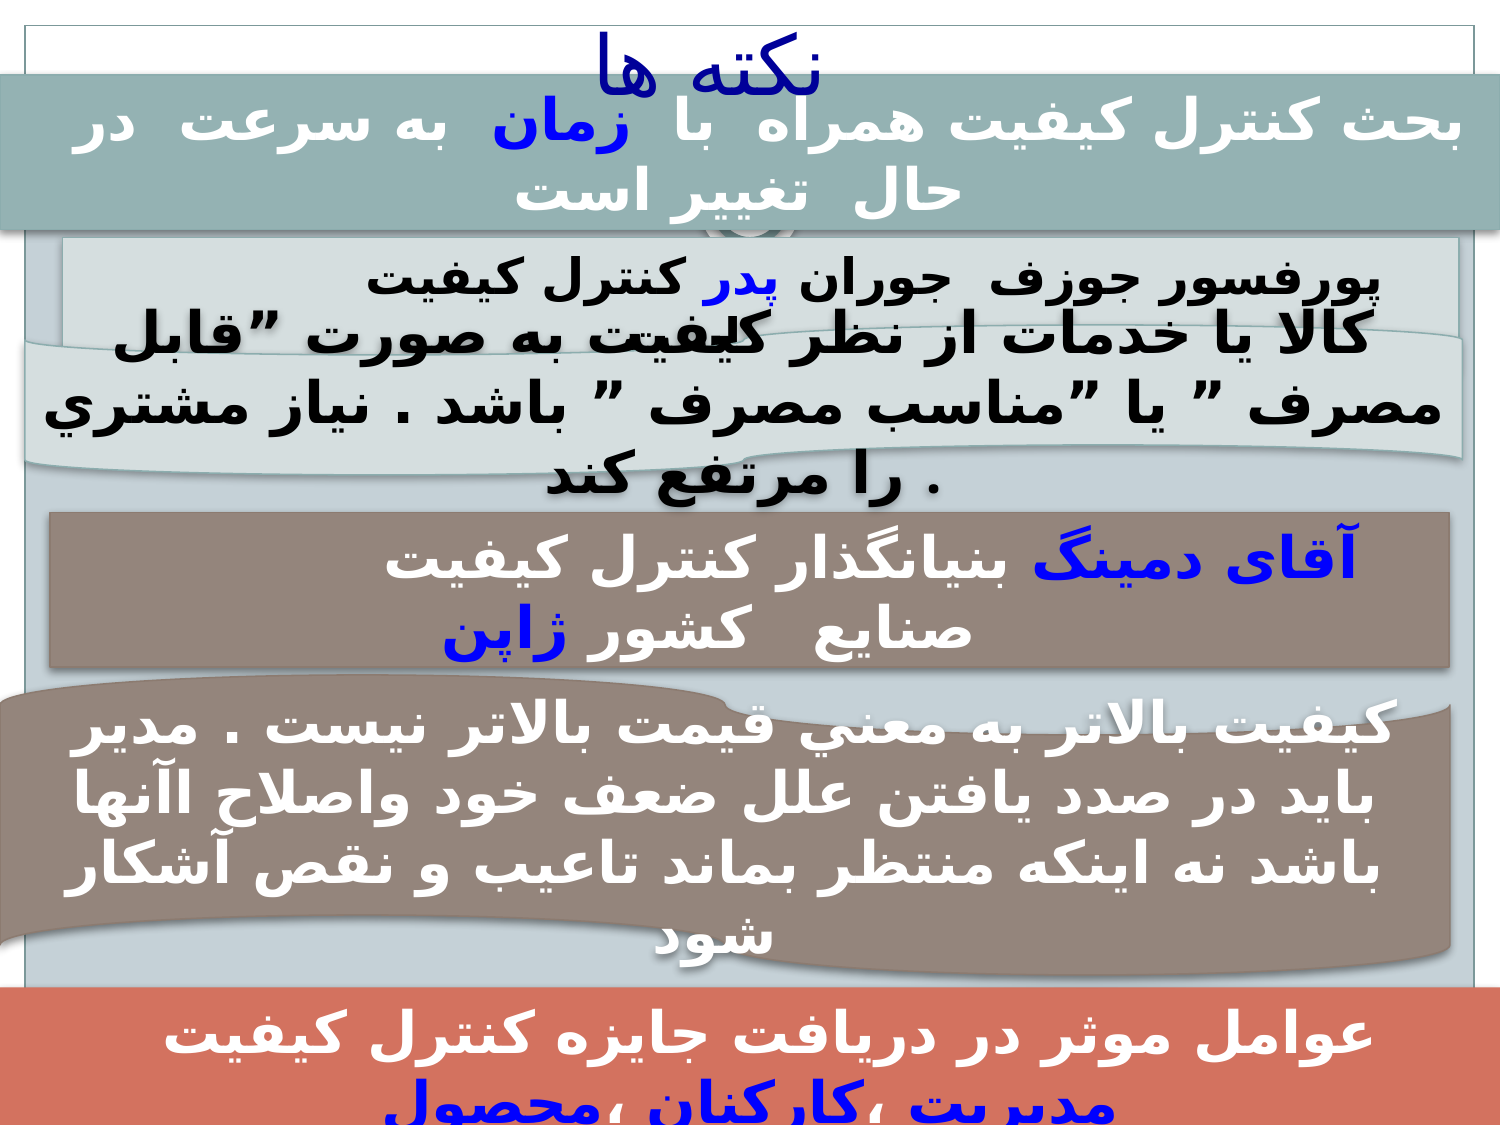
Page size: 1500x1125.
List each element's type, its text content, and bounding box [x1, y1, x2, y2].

text_box كالا يا خدمات از نظر كيفيت به صورت ”قابل مصرف ” يا ”مناسب مصرف ” باشد . نياز مشتري را مرتفع كند . [24, 324, 1464, 476]
text_box نکته ها [437, 0, 983, 126]
text_box بحث کنترل کیفیت همراه با زمان به سرعت در حال تغییر است [0, 74, 1500, 230]
text_box پورفسور جوزف جوران پدر کنترل کیفیت است [62, 237, 1460, 352]
text_box كيفيت بالاتر به معني قيمت بالاتر نيست . مدير بايد در صدد يافتن علل ضعف خود واصلاح اآنها باشد نه اينكه منتظر بماند تاعيب و نقص آشكار شود [0, 674, 1451, 976]
text_box عوامل موثر در دریافت جایزه کنترل کیفیت مدیریت ،کارکنان ،محصول [0, 987, 1500, 1125]
text_box آقای دمینگ بنیانگذار کنترل کیفیت صنایع کشور ژاپن [49, 512, 1450, 668]
